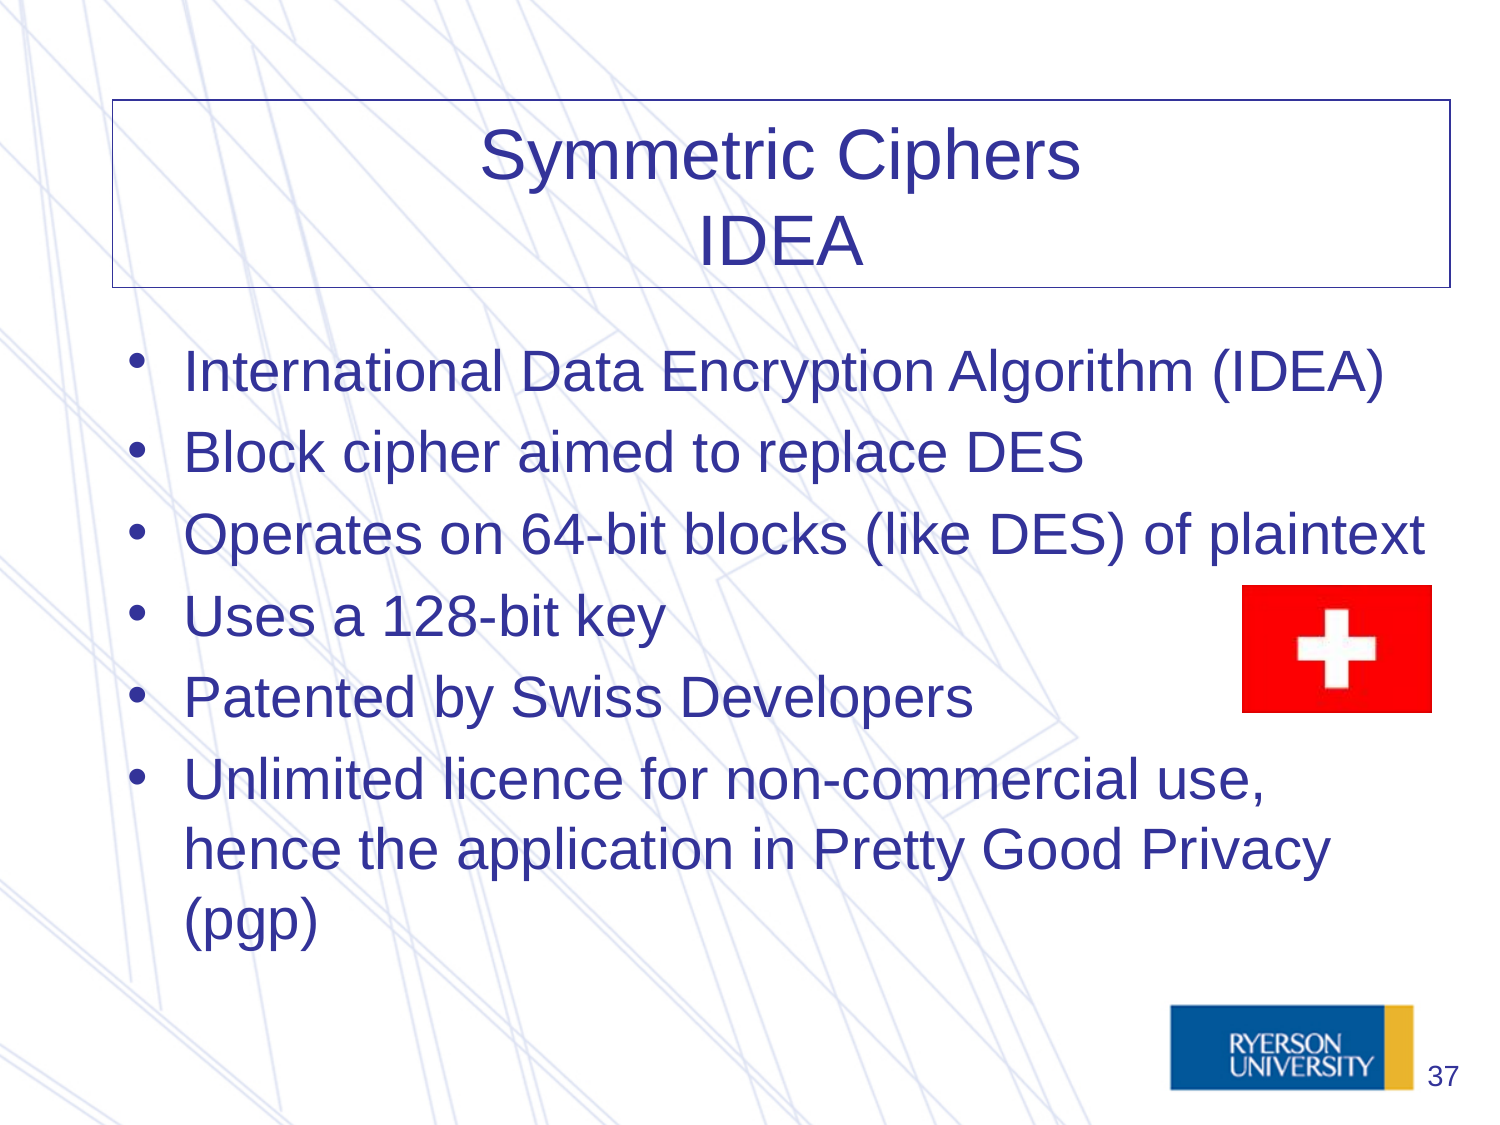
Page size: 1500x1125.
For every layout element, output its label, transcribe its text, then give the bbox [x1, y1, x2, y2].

slide_number 37 [1399, 1049, 1476, 1113]
picture [0, 0, 1500, 1125]
title Symmetric Ciphers IDEA [112, 99, 1451, 288]
list International Data Encryption Algorithm (IDEA)‏ Block cipher aimed to replace DES Operates on 64-bit blocks (like DES) of plaintext Uses a 128-bit key Patented by Swiss Developers Unlimited licence for non-commercial use, hence the application in Pretty Good Privacy (pgp)‏ [112, 324, 1451, 1001]
